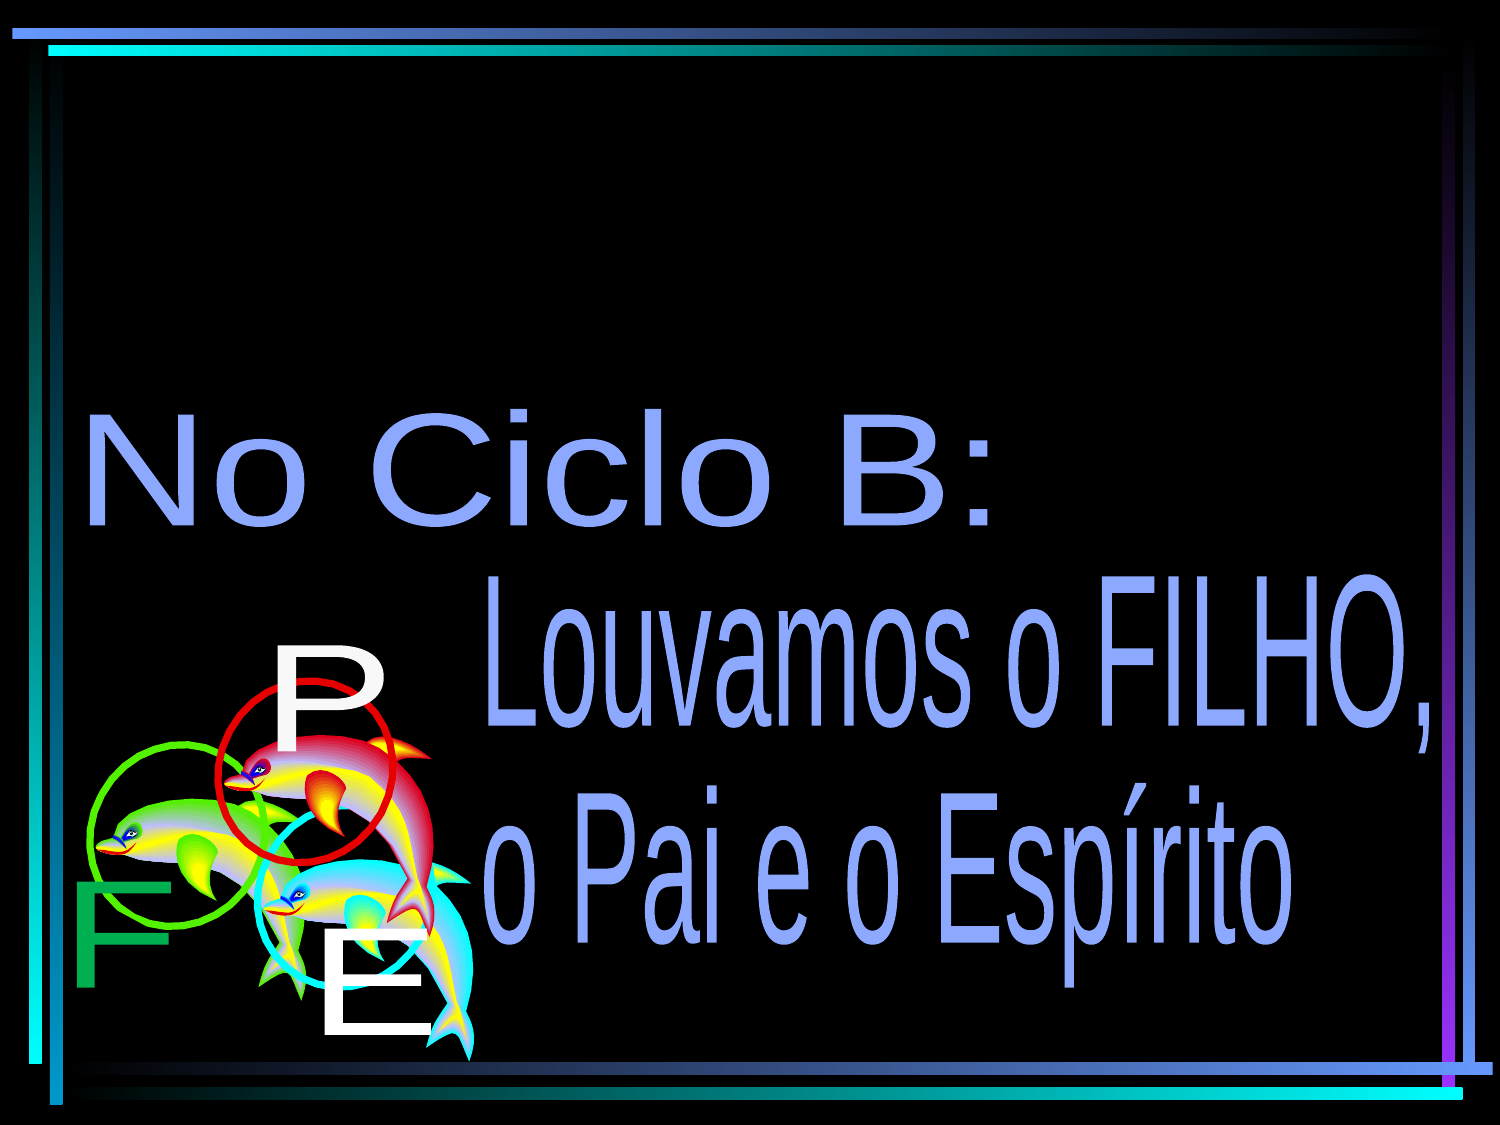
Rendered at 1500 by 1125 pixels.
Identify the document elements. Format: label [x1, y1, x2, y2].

picture [100, 692, 558, 1004]
